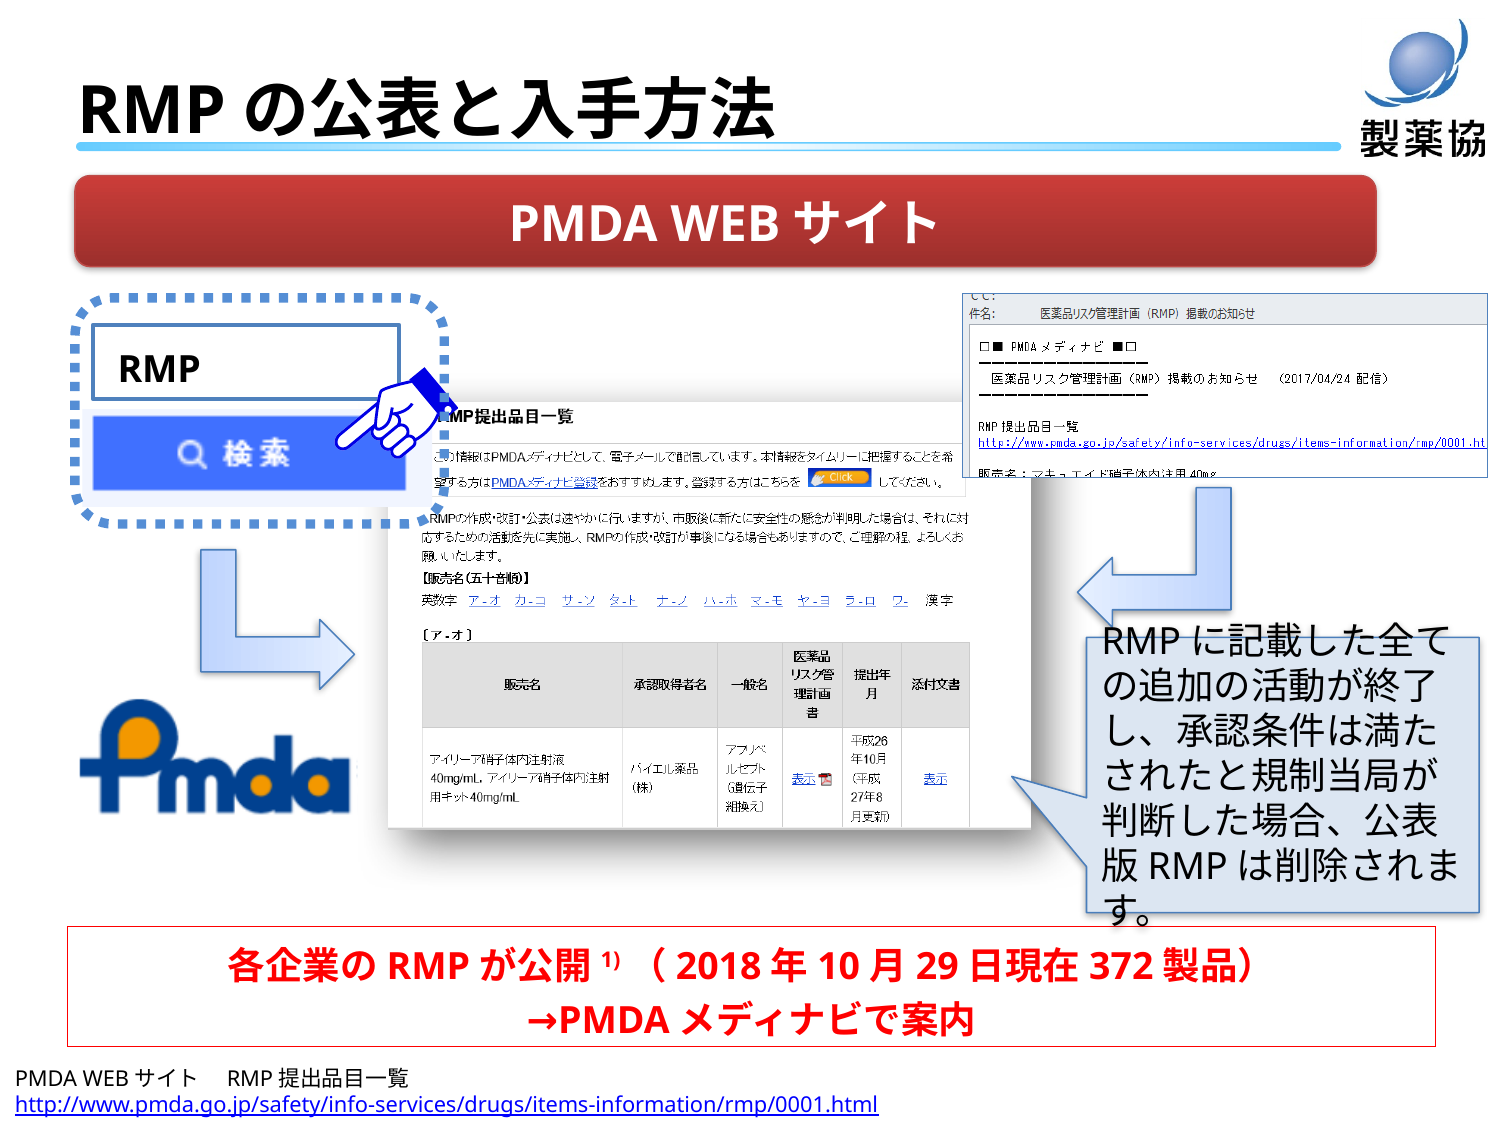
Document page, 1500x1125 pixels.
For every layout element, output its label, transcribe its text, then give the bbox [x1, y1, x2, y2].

picture [1361, 18, 1485, 157]
picture [81, 293, 1488, 830]
text_box 各企業のRMPが公開1)（2018年10月29日現在372製品） →PMDAメディナビで案内 [67, 926, 1436, 1047]
text_box [200, 548, 356, 689]
text_box [72, 295, 447, 498]
text_box [1076, 486, 1232, 628]
text_box RMPに記載した全ての追加の活動が終了し、承認条件は満たされたと規制当局が判断した場合、公表版RMPは削除されます。 [1037, 636, 1480, 914]
text_box PMDA WEBサイト [74, 174, 1377, 268]
picture [62, 690, 358, 832]
text_box RMPの公表と入手方法 [62, 59, 1399, 155]
text_box [86, 515, 383, 527]
text_box PMDA WEBサイト RMP提出品目一覧 http://www.pmda.go.jp/safety/info-services/drugs/items-information/rmp/0001.html [0, 1056, 1226, 1125]
